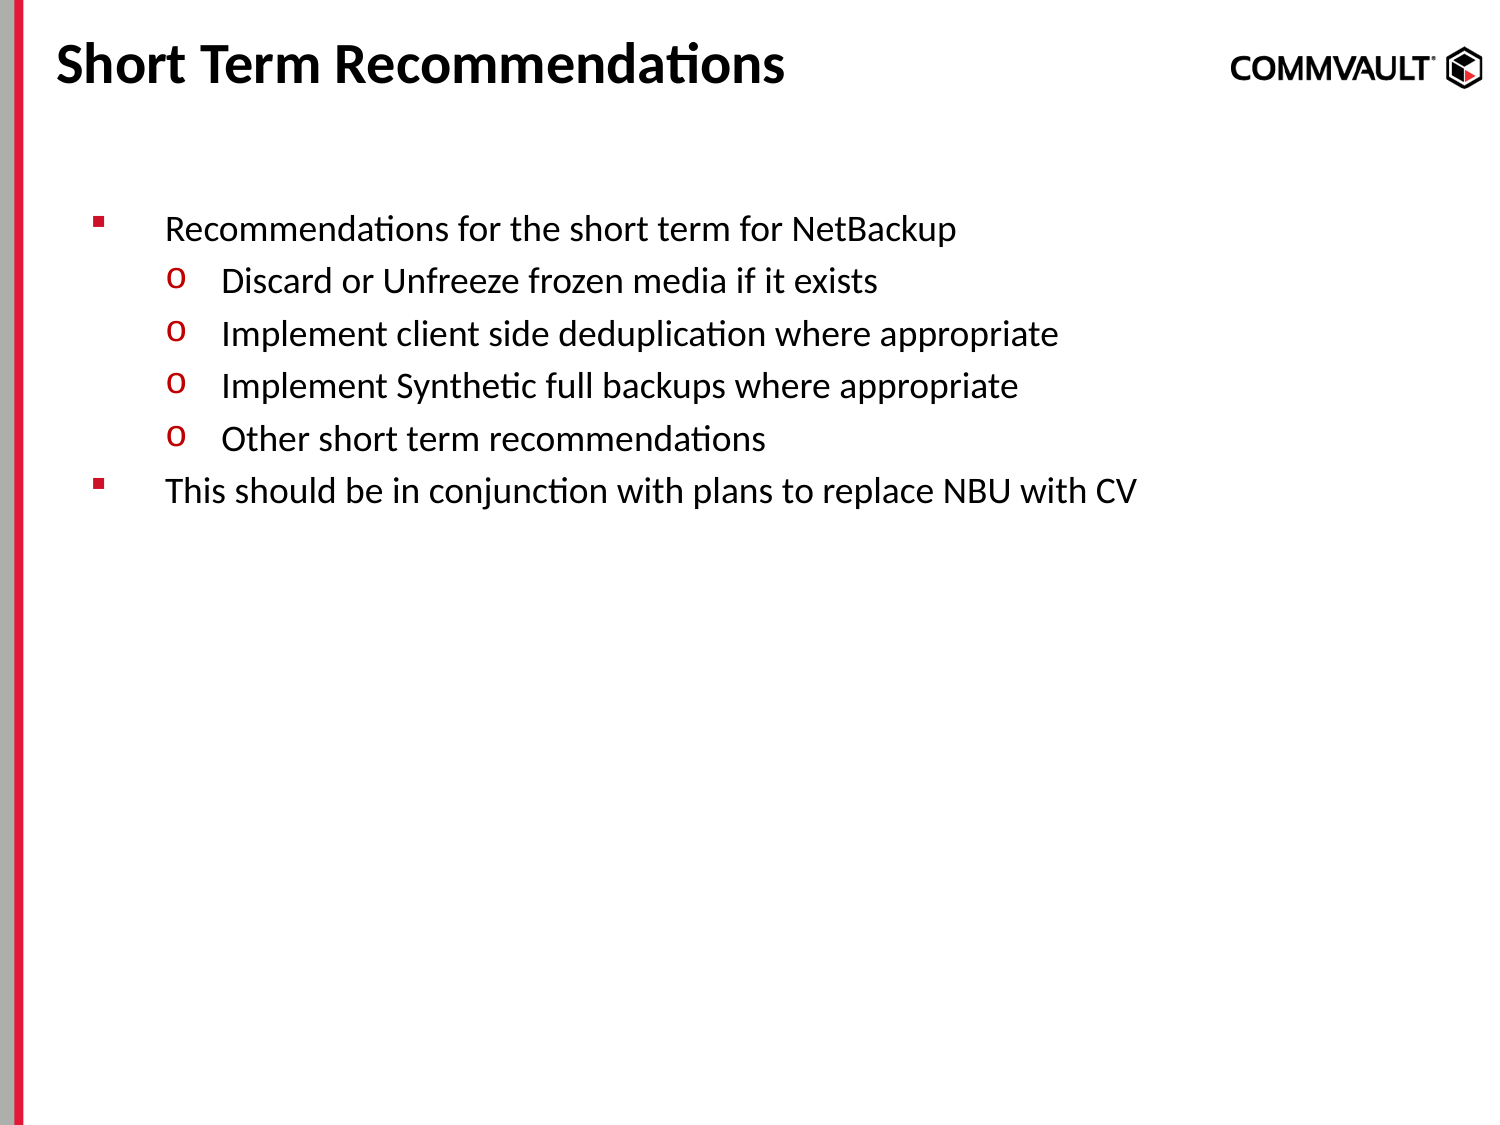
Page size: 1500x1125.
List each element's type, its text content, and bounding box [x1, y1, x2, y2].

list Recommendations for the short term for NetBackup Discard or Unfreeze frozen media if it exists Implement client side deduplication where appropriate Implement Synthetic full backups where appropriate Other short term recommendations This should be in conjunction with plans to replace NBU with CV [74, 196, 1401, 1048]
picture [1232, 46, 1483, 89]
title Short Term Recommendations [41, 30, 1232, 91]
